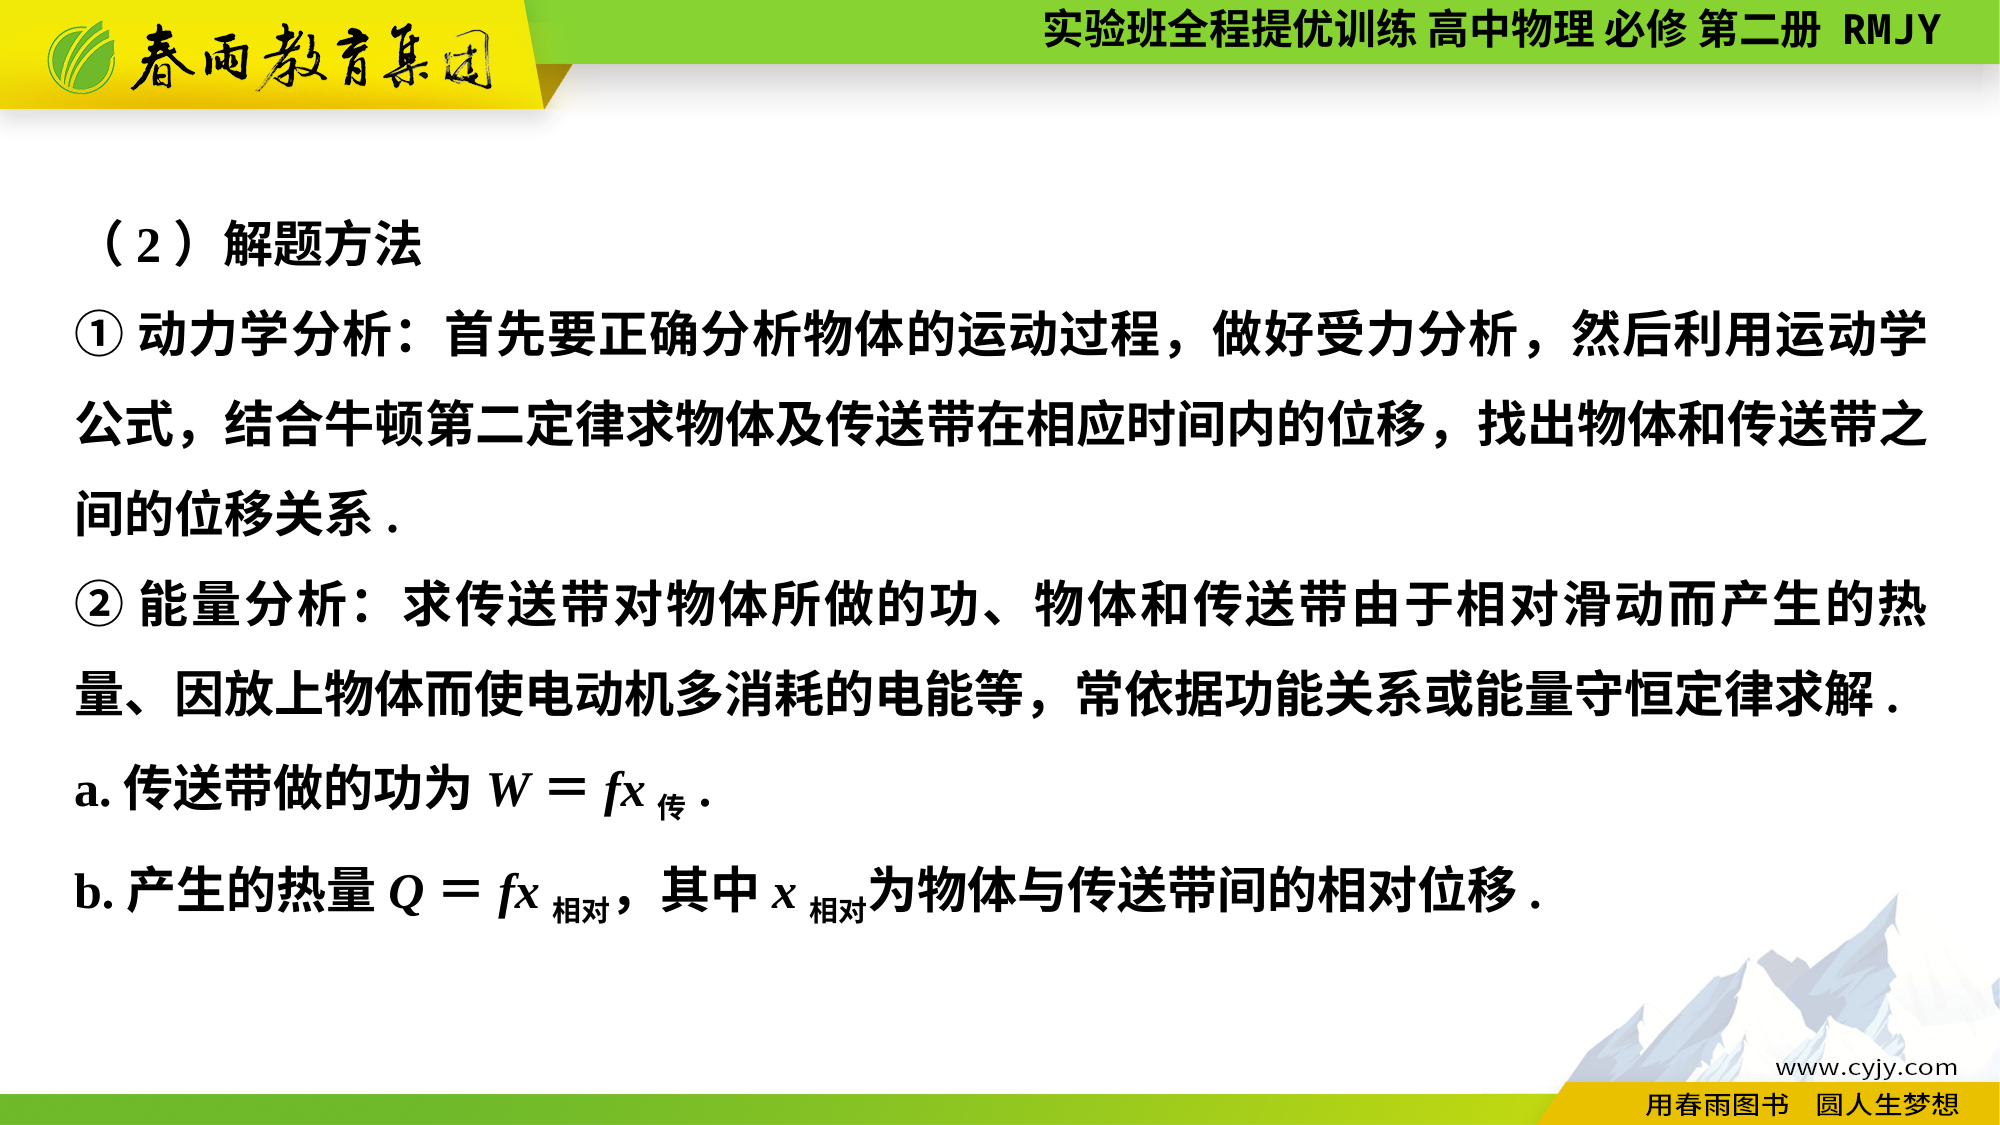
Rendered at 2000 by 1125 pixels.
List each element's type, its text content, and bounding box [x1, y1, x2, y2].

list （2）解题方法 ①动力学分析：首先要正确分析物体的运动过程，做好受力分析，然后利用运动学公式，结合牛顿第二定律求物体及传送带在相应时间内的位移，找出物体和传送带之间的位移关系. ②能量分析：求传送带对物体所做的功、物体和传送带由于相对滑动而产生的热量、因放上物体而使电动机多消耗的电能等，常依据功能关系或能量守恒定律求解. a.传送带做的功为W＝fx传. b.产生的热量Q＝fx相对，其中x相对为物体与传送带间的相对位移. [59, 174, 1944, 917]
picture [0, 0, 2000, 1125]
